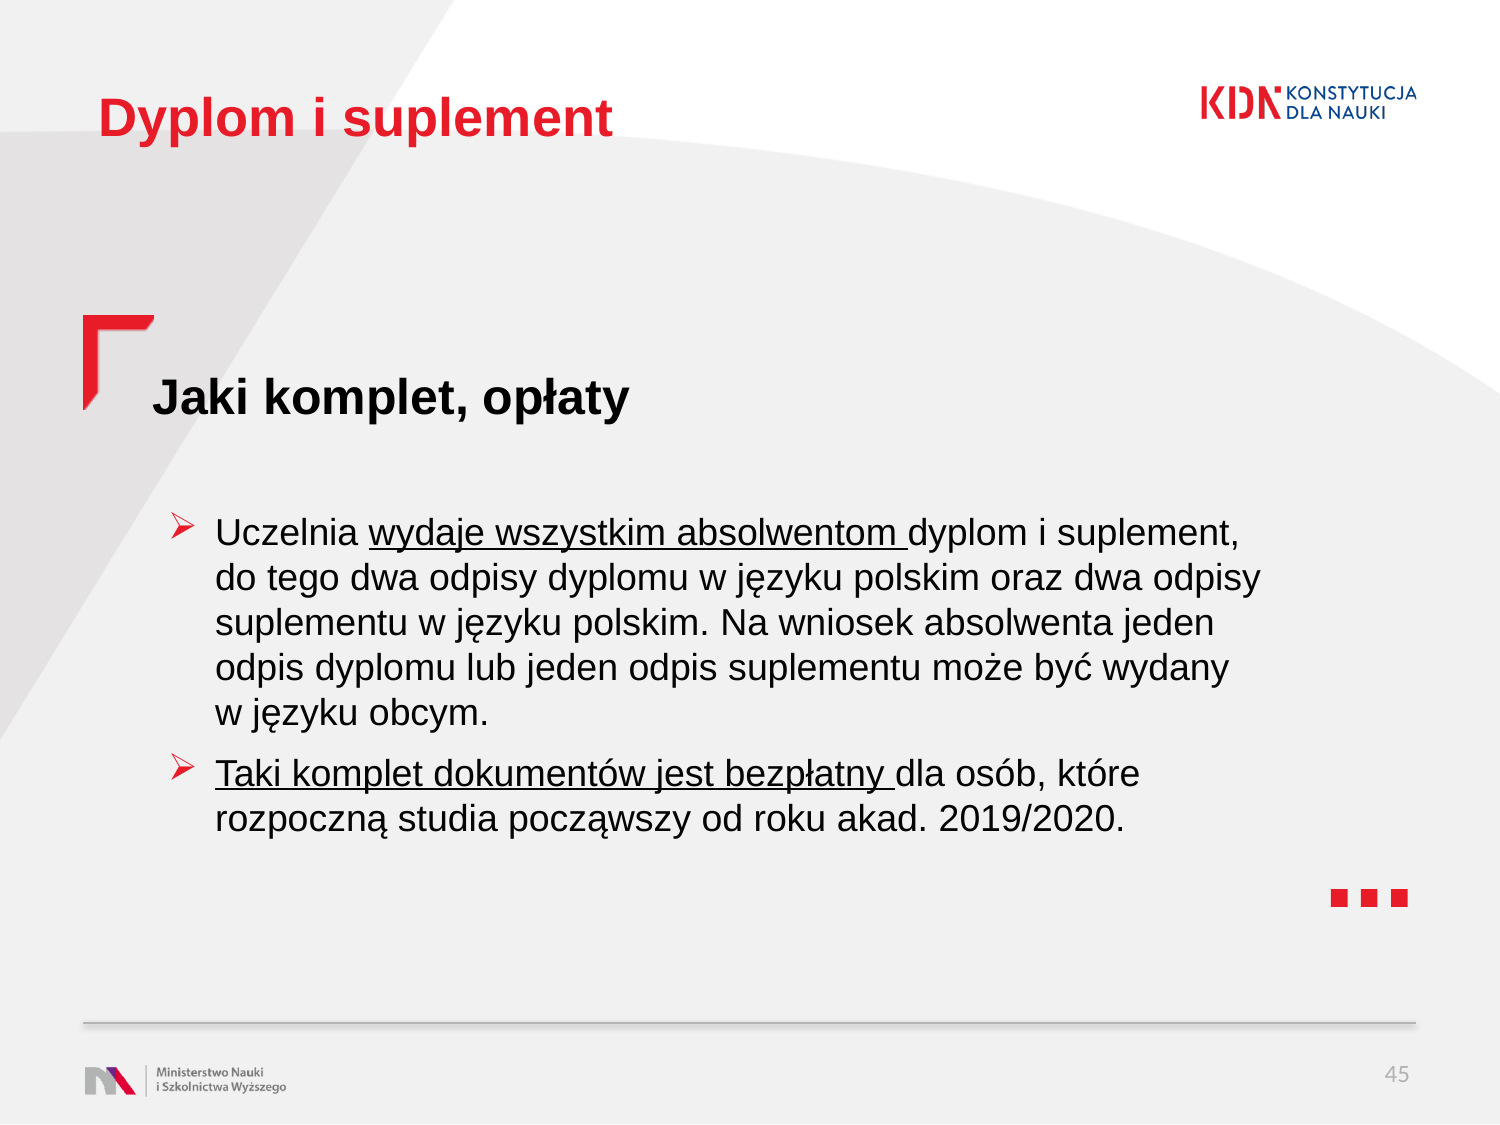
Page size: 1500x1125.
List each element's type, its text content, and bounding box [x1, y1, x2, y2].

slide_number 45 [1074, 1042, 1425, 1103]
list Uczelnia wydaje wszystkim absolwentom dyplom i suplement, do tego dwa odpisy dyplomu w języku polskim oraz dwa odpisy suplementu w języku polskim. Na wniosek absolwenta jeden odpis dyplomu lub jeden odpis suplementu może być wydany w języku obcym. Taki komplet dokumentów jest bezpłatny dla osób, które rozpoczną studia począwszy od roku akad. 2019/2020. [153, 439, 1306, 918]
text_box Jaki komplet, opłaty [137, 357, 1259, 433]
picture [0, 0, 1500, 1125]
title Dyplom i suplement [83, 74, 1170, 143]
